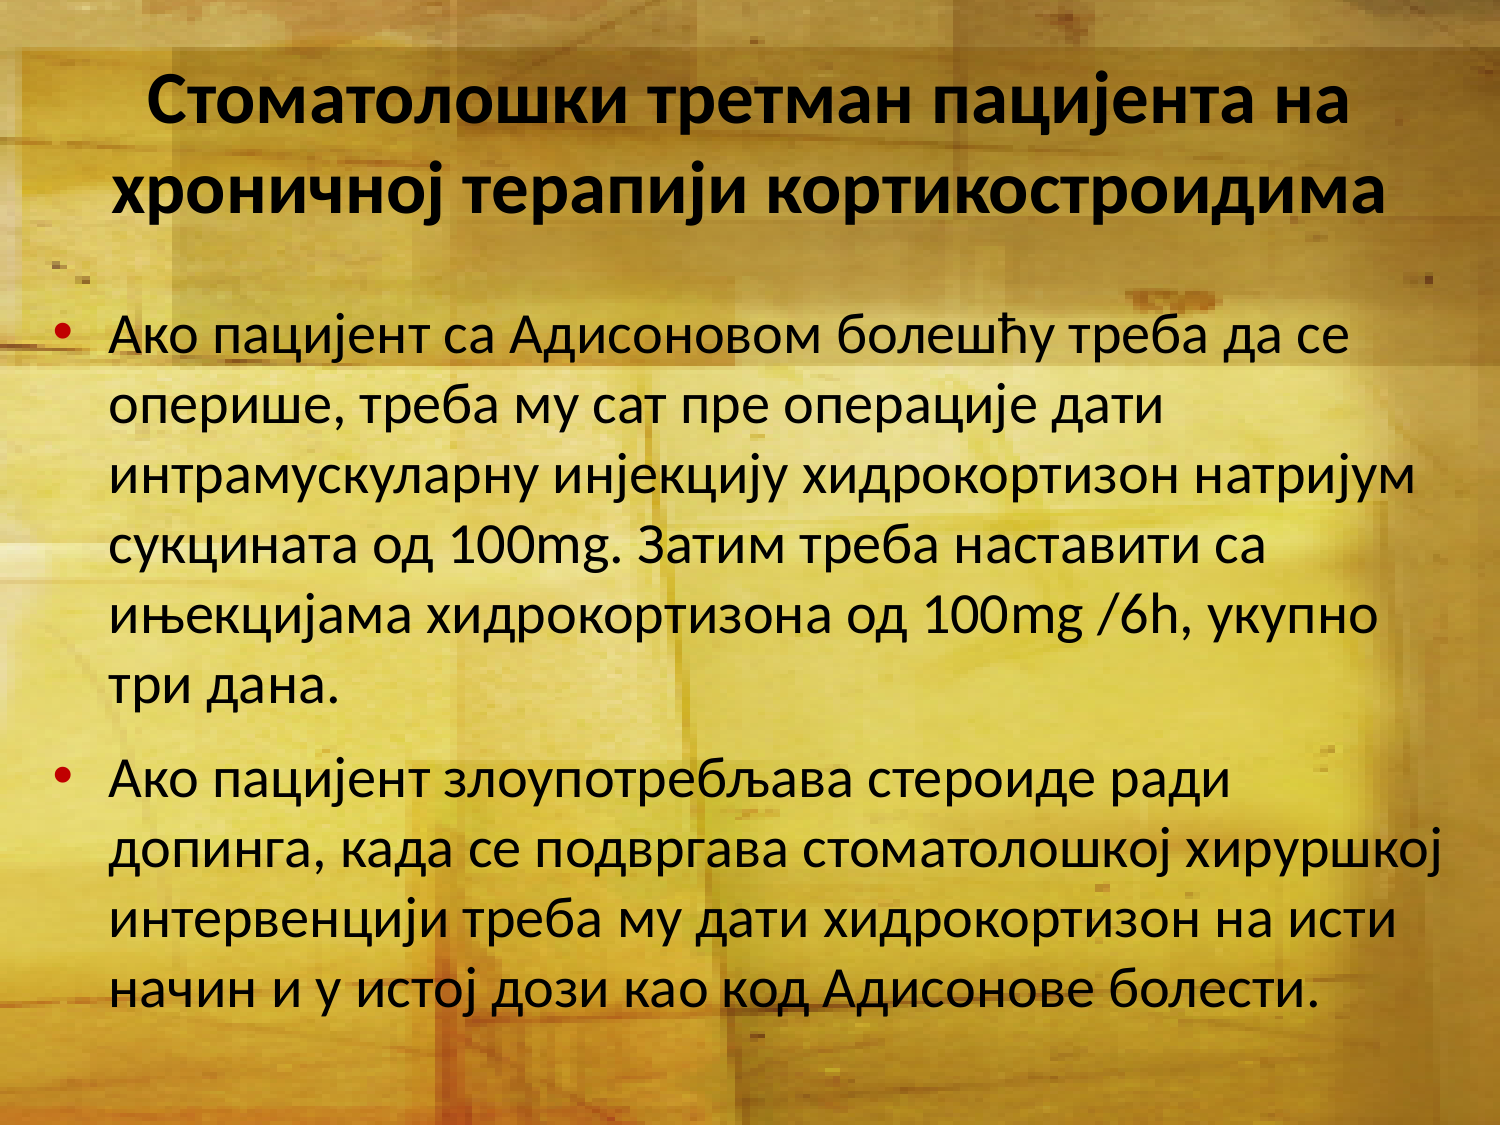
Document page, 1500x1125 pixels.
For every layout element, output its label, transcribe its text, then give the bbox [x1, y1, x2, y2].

title Стоматолошки третман пацијента на хроничној терапији кортикостроидима [75, 45, 1425, 233]
list Ако пацијент са Адисоновом болешћу треба да се оперише, треба му сат пре операције дати интрамускуларну инјекцију хидрокортизон натријум сукцината од 100mg. Затим треба наставити са ињекцијама хидрокортизона од 100mg /6h, укупно три дана. Ако пацијент злоупотребљава стероиде ради допинга, када се подвргава стоматолошкој хируршкој интервенцији треба му дати хидрокортизон на исти начин и у истој дози као код Адисонове болести. [37, 287, 1463, 1005]
picture [0, 0, 1500, 1125]
